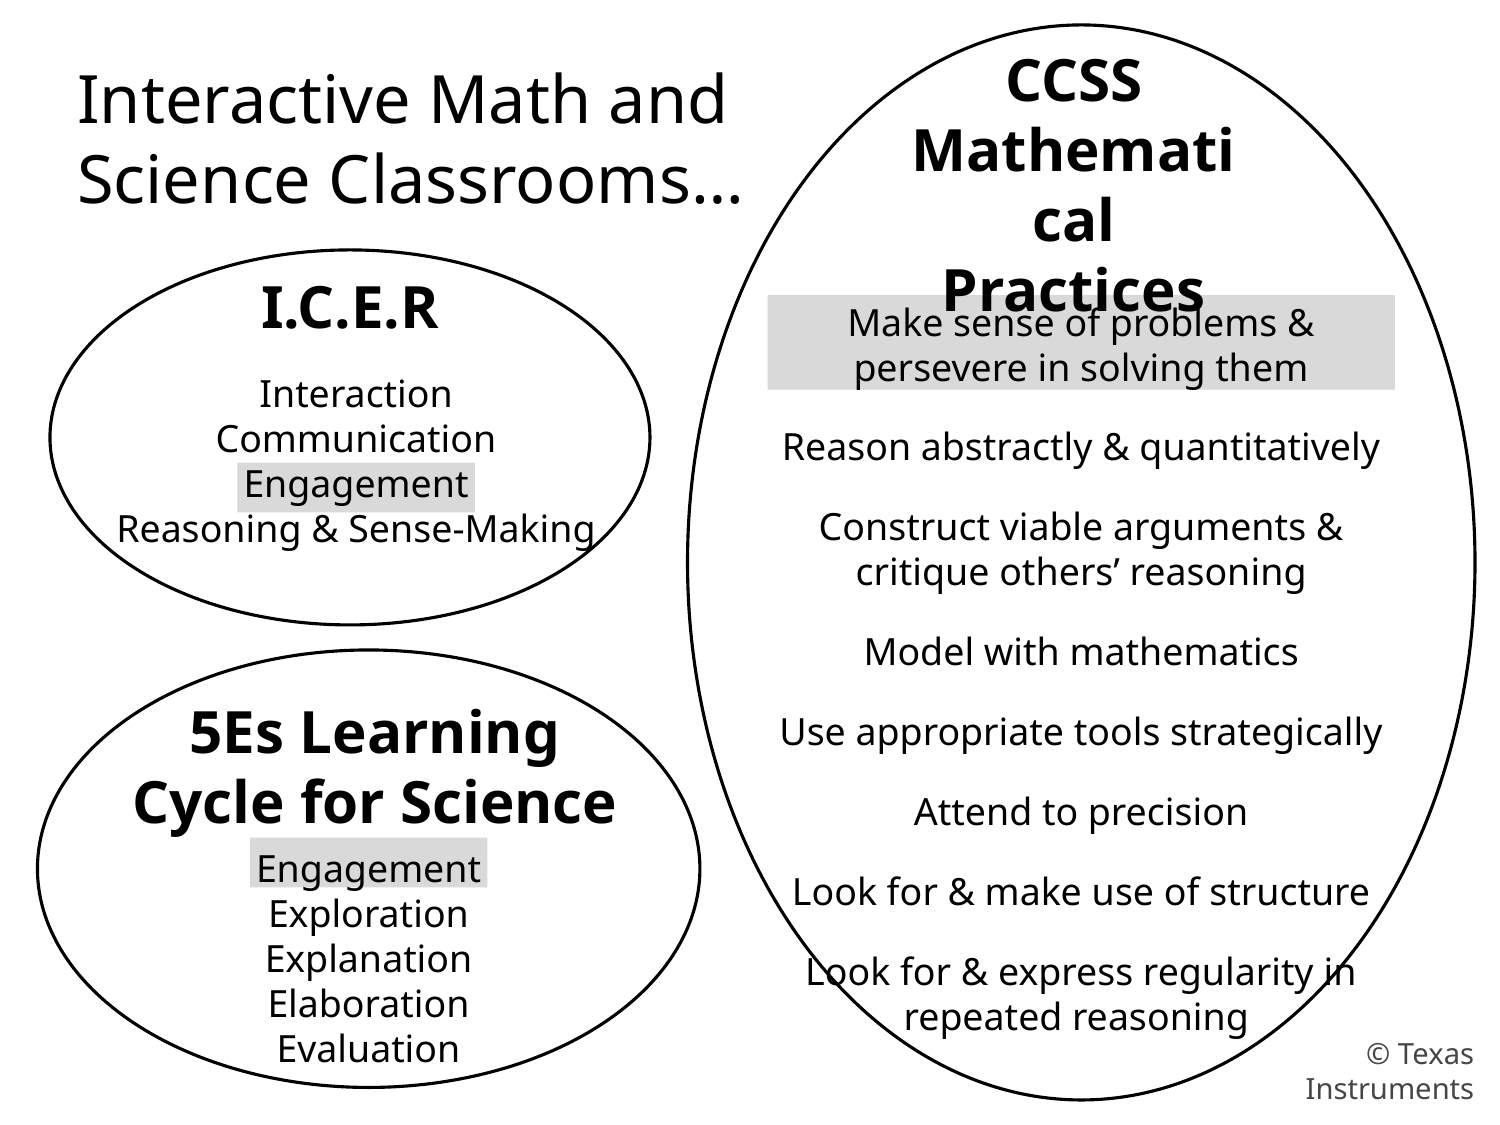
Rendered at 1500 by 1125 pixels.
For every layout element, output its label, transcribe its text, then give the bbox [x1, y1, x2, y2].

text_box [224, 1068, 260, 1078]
text_box I.C.E.R [237, 262, 463, 348]
text_box [999, 23, 1163, 35]
text_box Make sense of problems & persevere in solving them Reason abstractly & quantitatively Construct viable arguments & critique others’ reasoning Model with mathematics Use appropriate tools strategically Attend to precision Look for & make use of structure Look for & express regularity in repeated reasoning [756, 871, 905, 1046]
text_box [35, 728, 702, 1090]
text_box [48, 248, 652, 627]
footer © Texas Instruments [1224, 1040, 1490, 1100]
text_box [685, 83, 1477, 1102]
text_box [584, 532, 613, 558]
text_box Make sense of problems & persevere in solving them Reason abstractly & quantitatively Construct viable arguments & critique others’ reasoning Model with mathematics Use appropriate tools strategically Attend to precision Look for & make use of structure Look for & express regularity in repeated reasoning [1267, 870, 1407, 1040]
text_box Interactive Math and Science Classrooms… [62, 49, 775, 225]
text_box 5Es Learning Cycle for Science [112, 687, 638, 843]
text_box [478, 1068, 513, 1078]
text_box CCSS Mathematical Practices [886, 35, 1262, 330]
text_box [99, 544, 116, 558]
text_box [180, 648, 557, 687]
